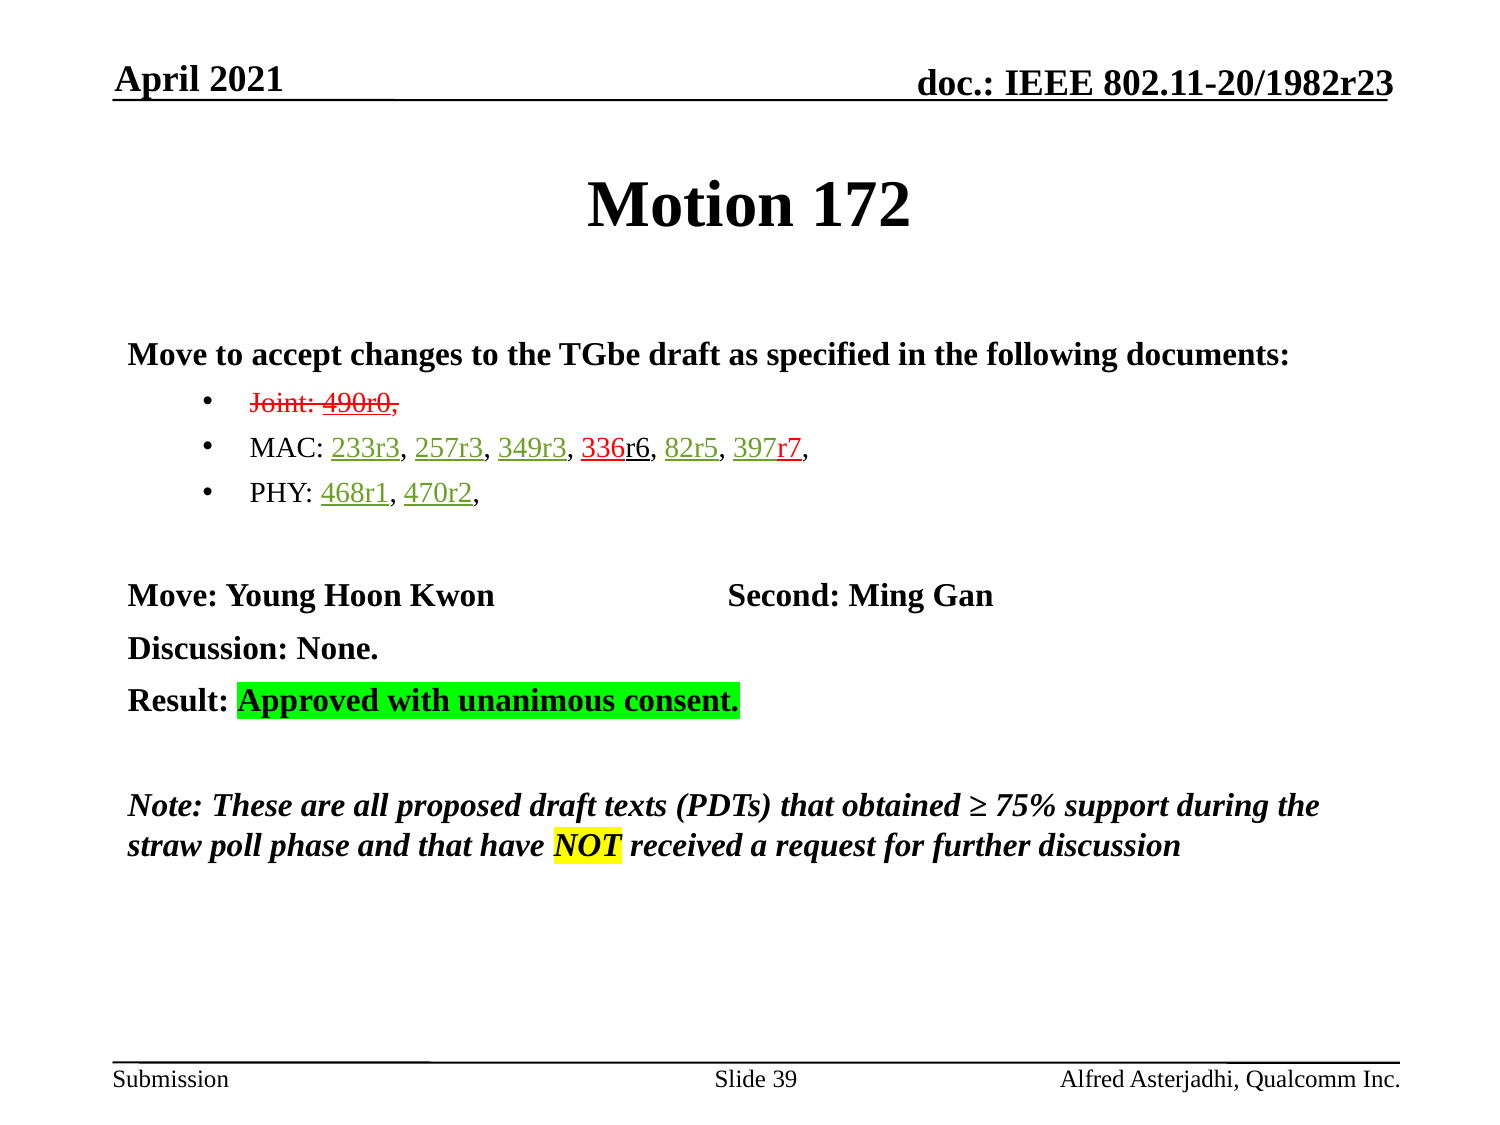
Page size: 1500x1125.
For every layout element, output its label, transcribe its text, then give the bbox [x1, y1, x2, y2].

title Motion 172 [112, 112, 1388, 288]
list Move to accept changes to the TGbe draft as specified in the following documents: Joint: 490r0, MAC: 233r3, 257r3, 349r3, 336r6, 82r5, 397r7, PHY: 468r1, 470r2, Move: Young Hoon Kwon Second: Ming Gan Discussion: None. Result: Approved with unanimous consent. Note: These are all proposed draft texts (PDTs) that obtained ≥ 75% support during the straw poll phase and that have NOT received a request for further discussion [112, 324, 1388, 1000]
slide_number Slide 39 [712, 1061, 800, 1123]
footer Alfred Asterjadhi, Qualcomm Inc. [878, 1061, 1402, 1093]
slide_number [114, 54, 423, 100]
